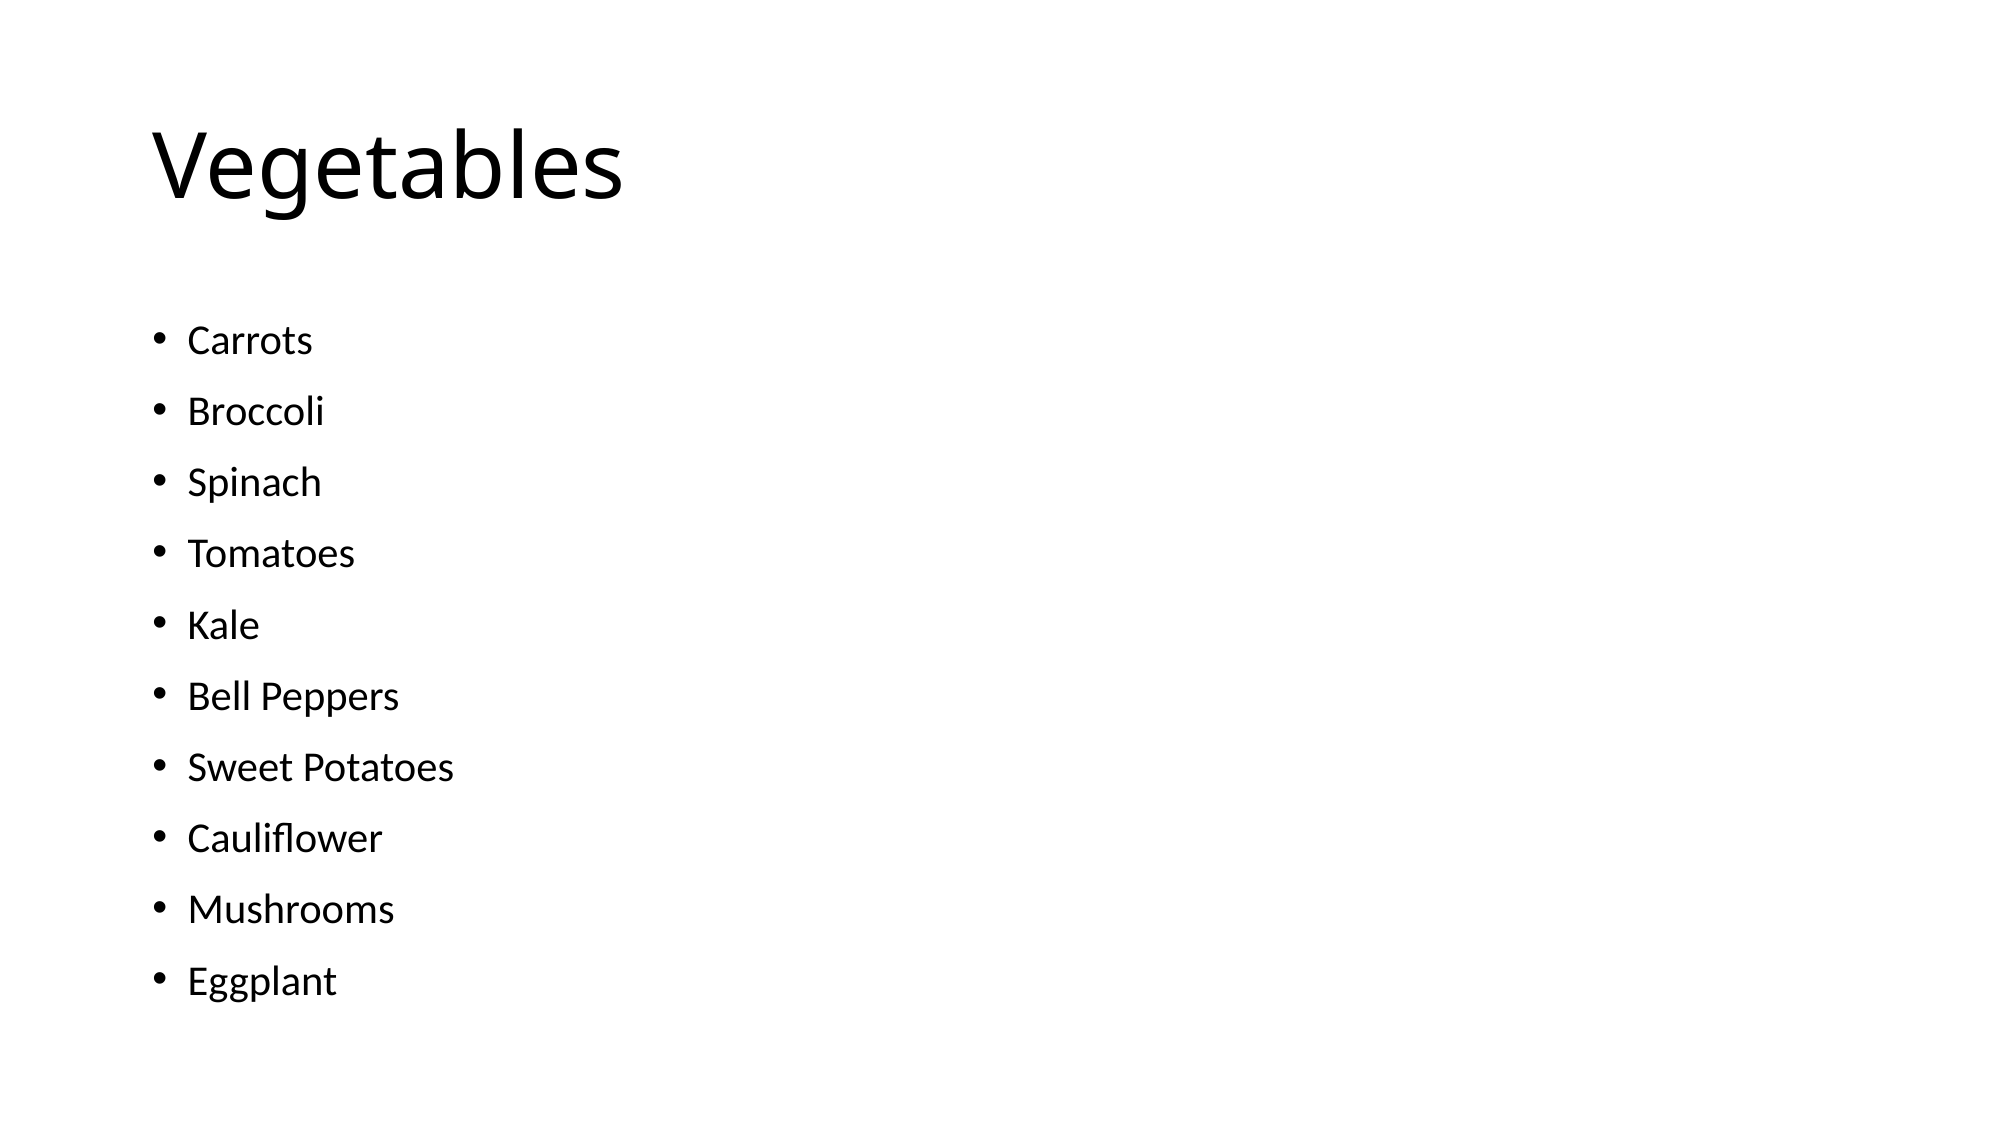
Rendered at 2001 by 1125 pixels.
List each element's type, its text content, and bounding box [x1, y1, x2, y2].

list Carrots Broccoli Spinach Tomatoes Kale Bell Peppers Sweet Potatoes Cauliflower Mushrooms Eggplant [137, 299, 1863, 1014]
title Vegetables [137, 59, 1863, 278]
